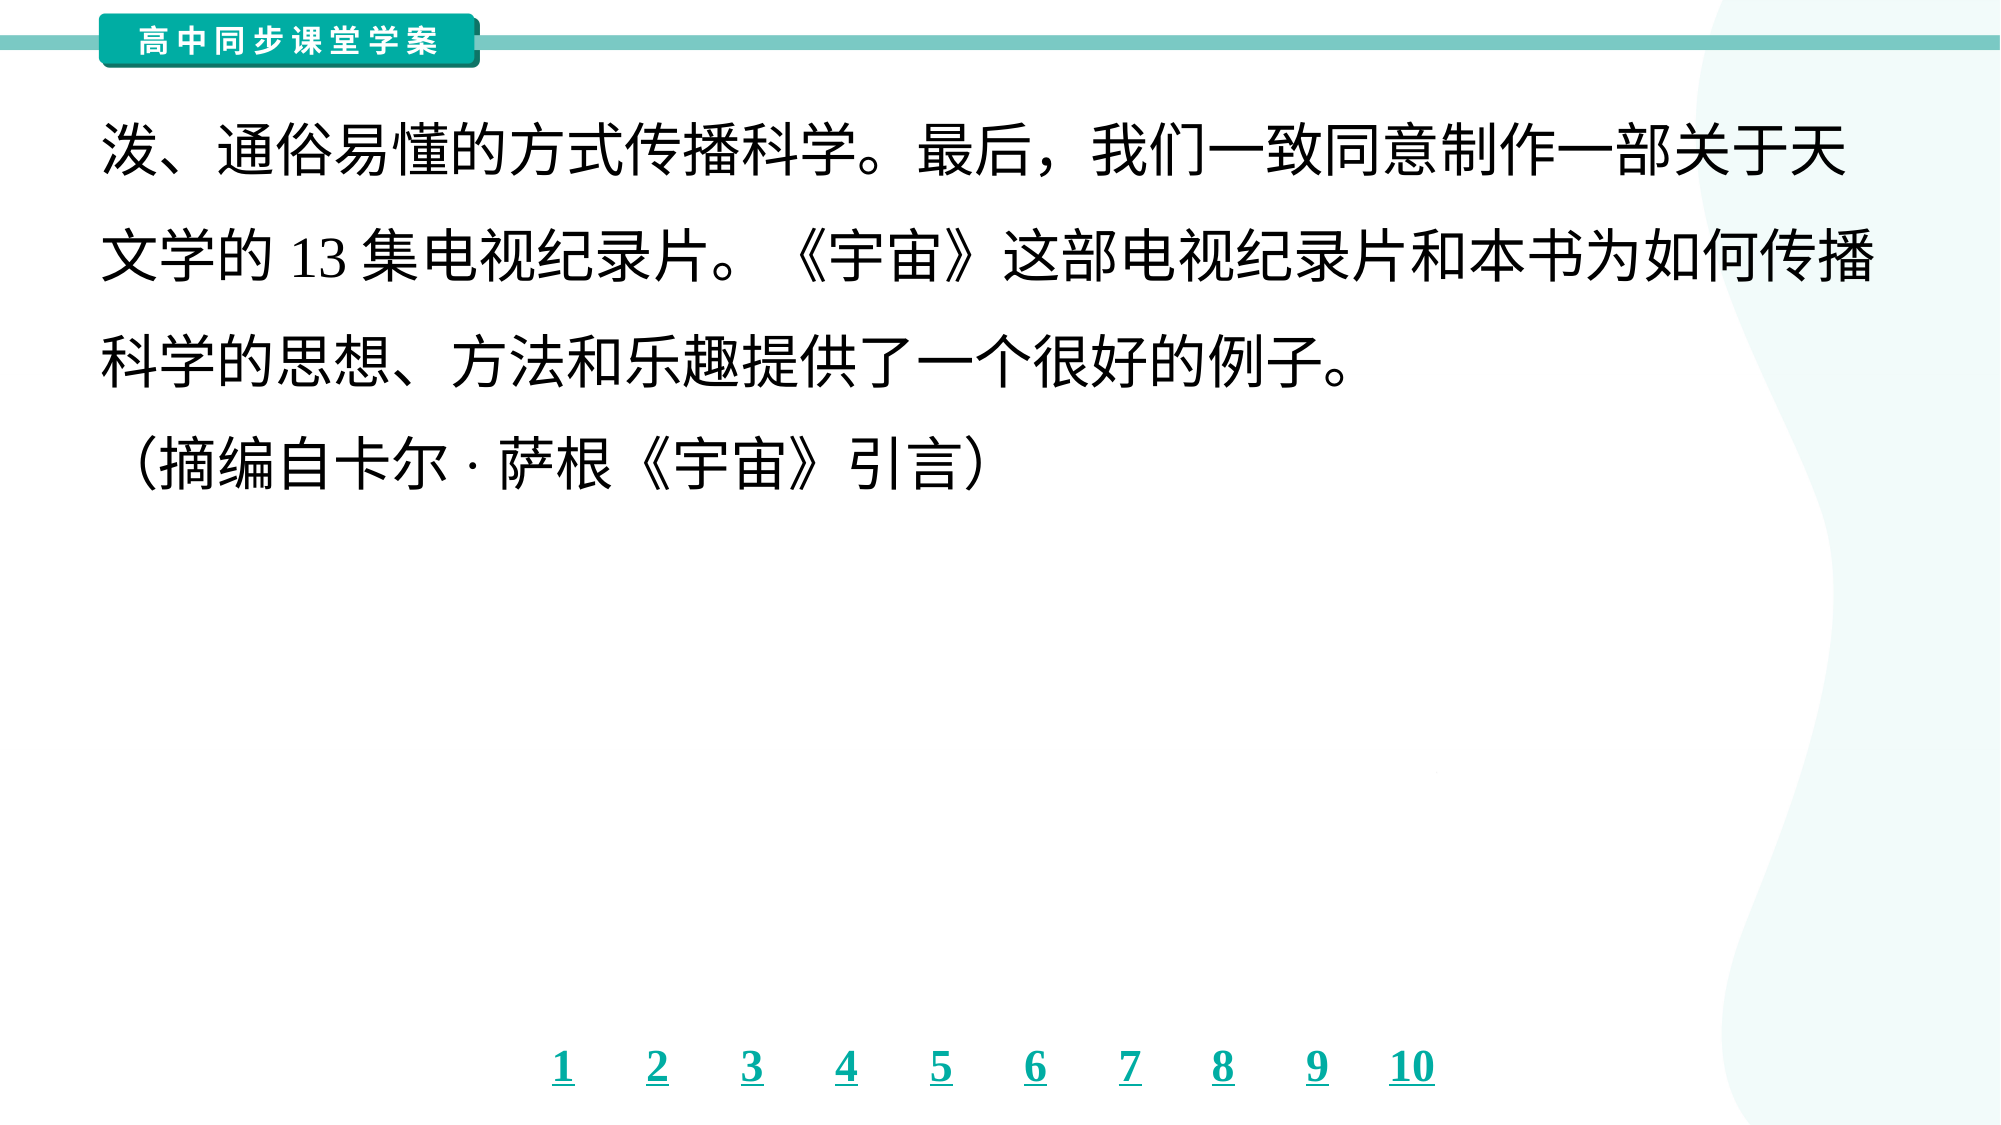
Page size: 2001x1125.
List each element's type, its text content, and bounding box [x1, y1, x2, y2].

text_box 泼、通俗易懂的方式传播科学。最后，我们一致同意制作一部关于天 文学的13集电视纪录片。《宇宙》这部电视纪录片和本书为如何传播 科学的思想、方法和乐趣提供了一个很好的例子。 （摘编自卡尔·萨根《宇宙》引言）#1.2.3 [100, 76, 1899, 486]
picture [0, 0, 2000, 1125]
